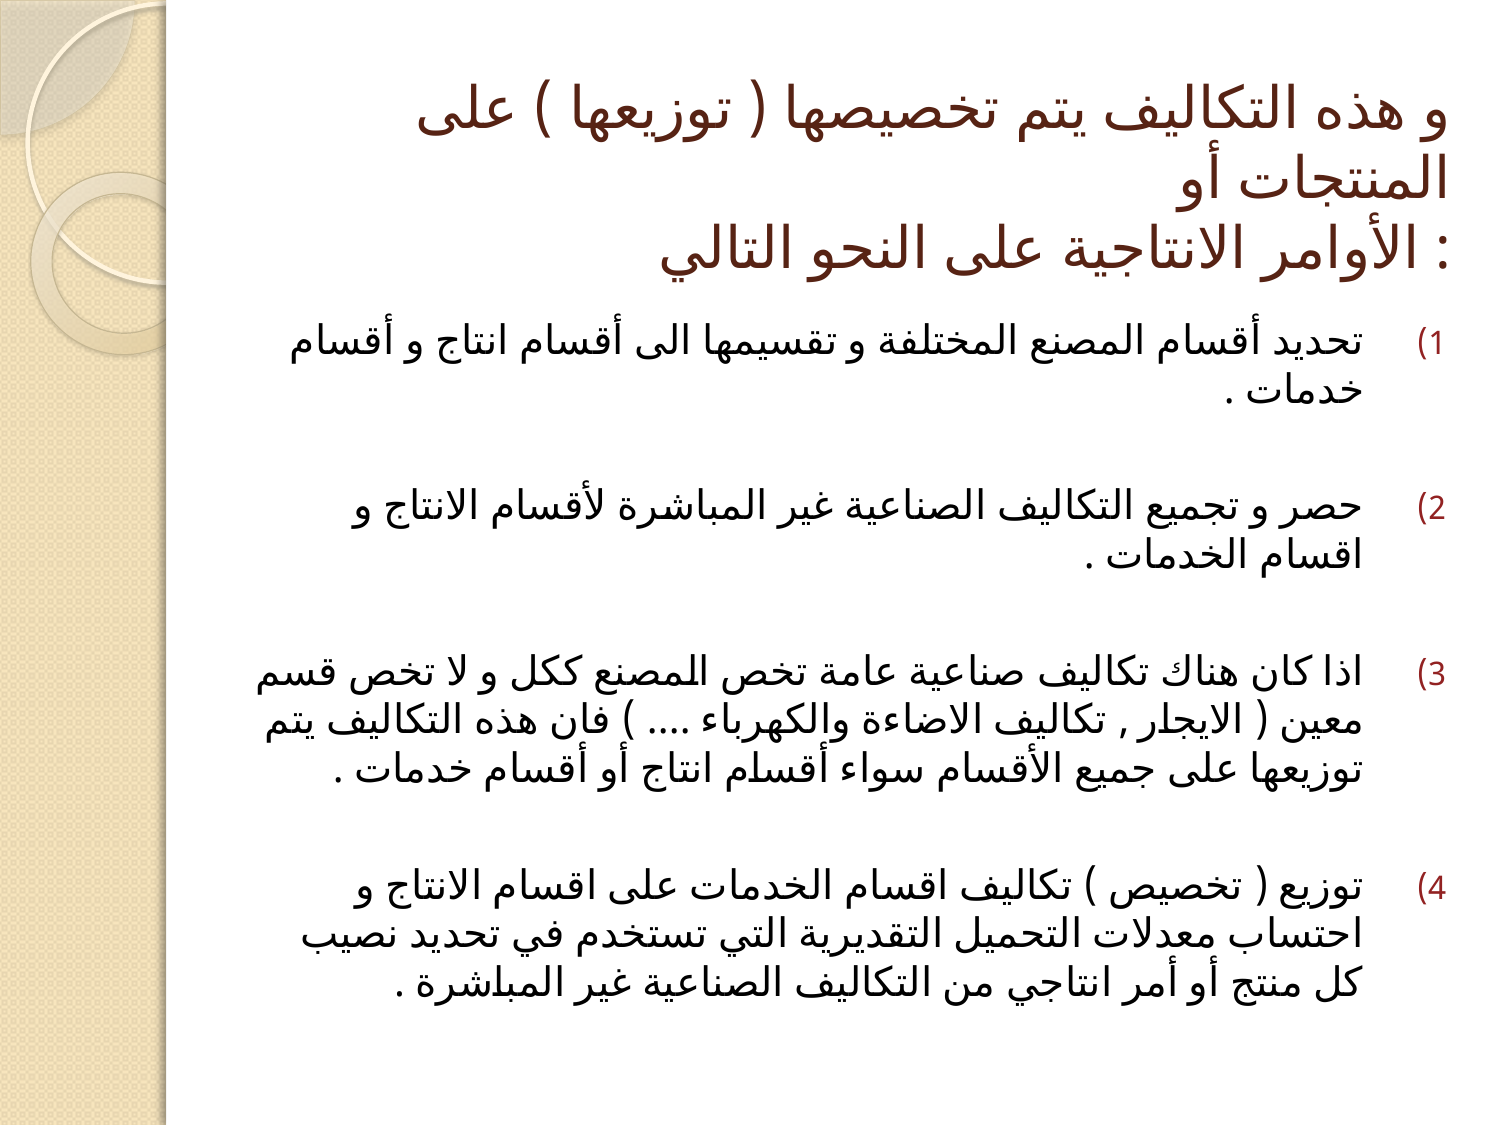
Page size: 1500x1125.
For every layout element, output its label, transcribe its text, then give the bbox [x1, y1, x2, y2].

title و هذه التكاليف يتم تخصيصها ( توزيعها ) على المنتجات أو الأوامر الانتاجية على النحو التالي : [235, 45, 1466, 375]
list تحديد أقسام المصنع المختلفة و تقسيمها الى أقسام انتاج و أقسام خدمات . حصر و تجميع التكاليف الصناعية غير المباشرة لأقسام الانتاج و اقسام الخدمات . اذا كان هناك تكاليف صناعية عامة تخص المصنع ككل و لا تخص قسم معين ( الايجار , تكاليف الاضاءة والكهرباء .... ) فان هذه التكاليف يتم توزيعها على جميع الأقسام سواء أقسام انتاج أو أقسام خدمات . توزيع ( تخصيص ) تكاليف اقسام الخدمات على اقسام الانتاج و احتساب معدلات التحميل التقديرية التي تستخدم في تحديد نصيب كل منتج أو أمر انتاجي من التكاليف الصناعية غير المباشرة . [237, 237, 1466, 1025]
